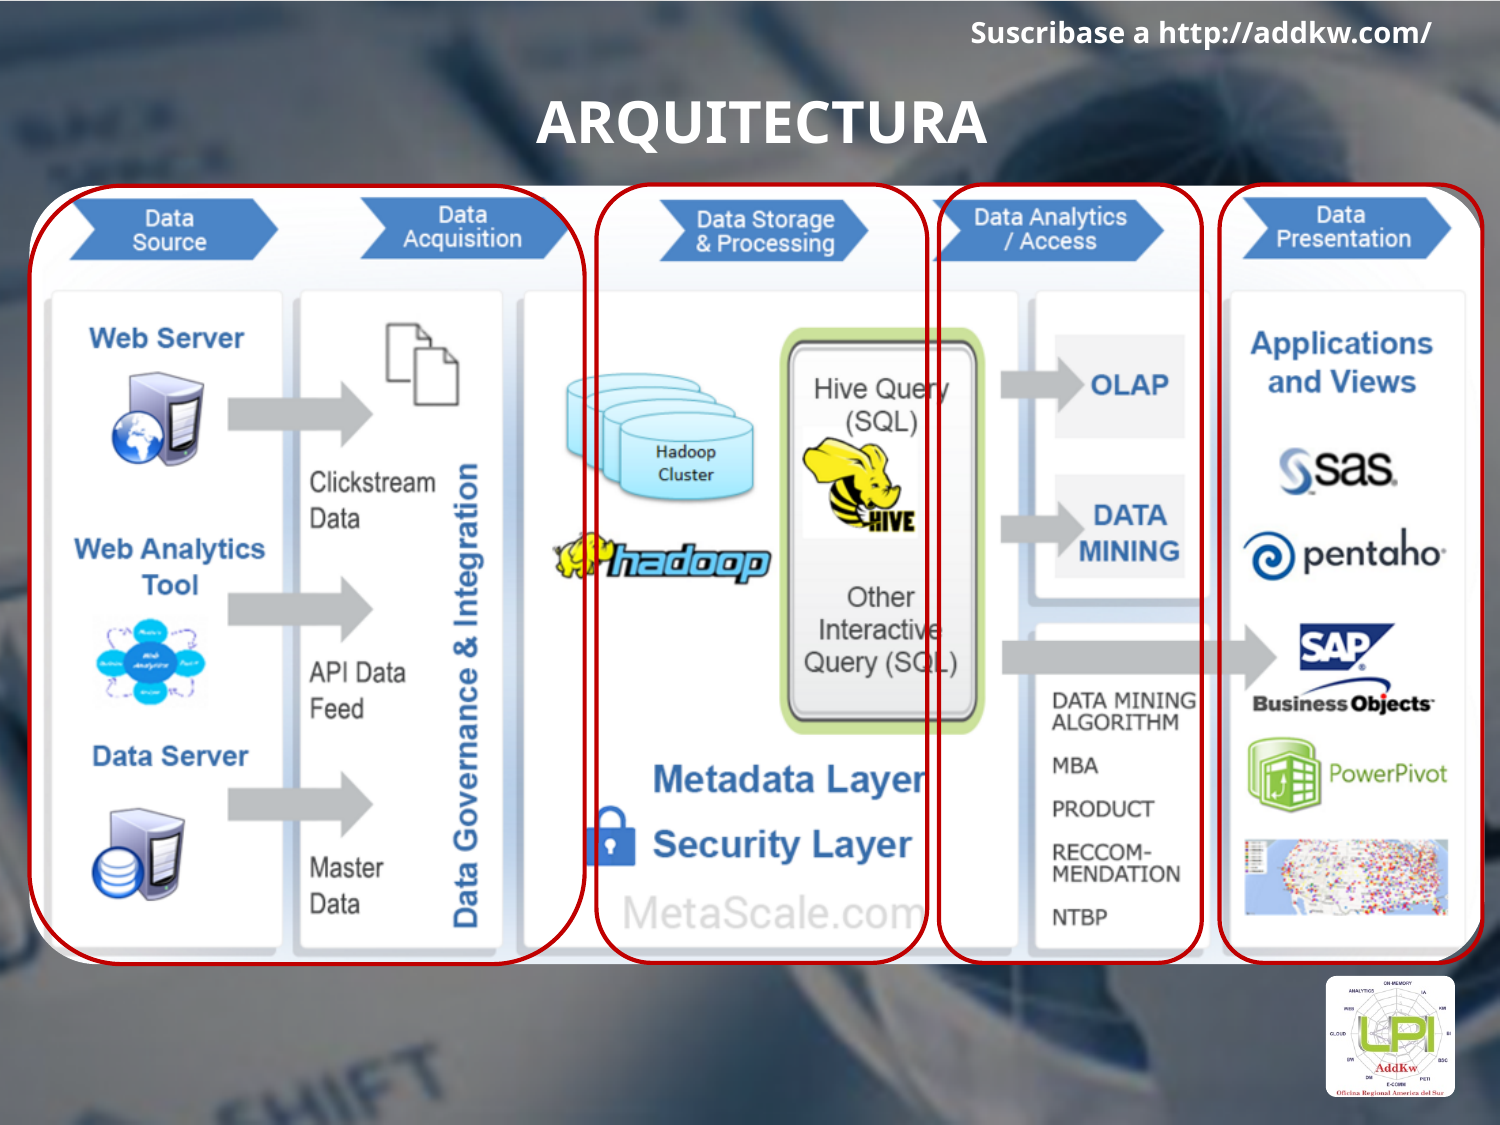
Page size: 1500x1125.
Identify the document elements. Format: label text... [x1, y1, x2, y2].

picture [0, 1, 1500, 1125]
text_box ARQUITECTURA [218, 78, 1306, 173]
text_box Suscribase a http://addkw.com/ [955, 7, 1448, 57]
